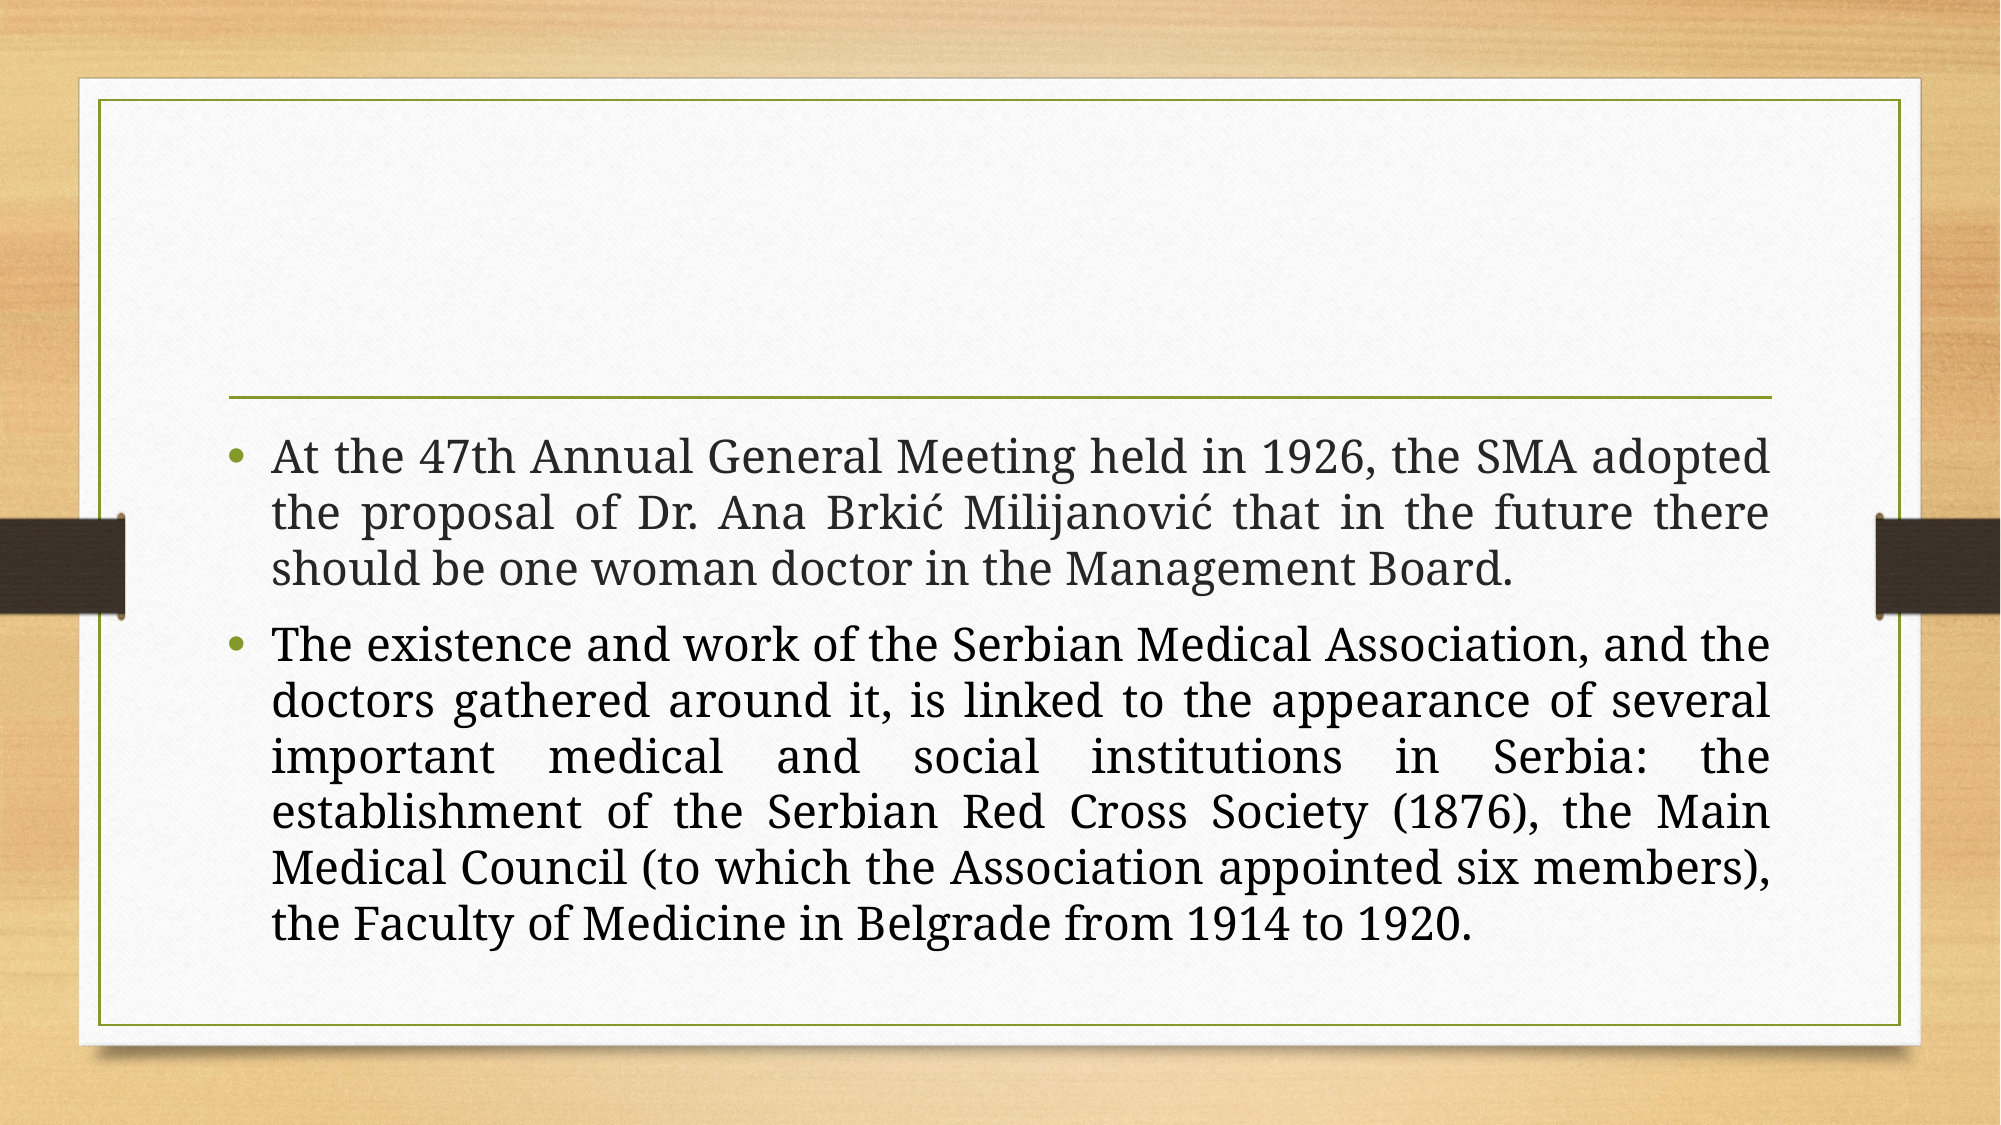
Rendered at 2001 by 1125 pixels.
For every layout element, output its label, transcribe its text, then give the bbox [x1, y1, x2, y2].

list At the 47th Annual General Meeting held in 1926, the SMA adopted the proposal of Dr. Ana Brkić Milijanović that in the future there should be one woman doctor in the Management Board. The existence and work of the Serbian Medical Association, and the doctors gathered around it, is linked to the appearance of several important medical and social institutions in Serbia: the establishment of the Serbian Red Cross Society (1876), the Main Medical Council (to which the Association appointed six members), the Faculty of Medicine in Belgrade from 1914 to 1920. [212, 419, 1788, 964]
picture [0, 0, 2001, 1125]
